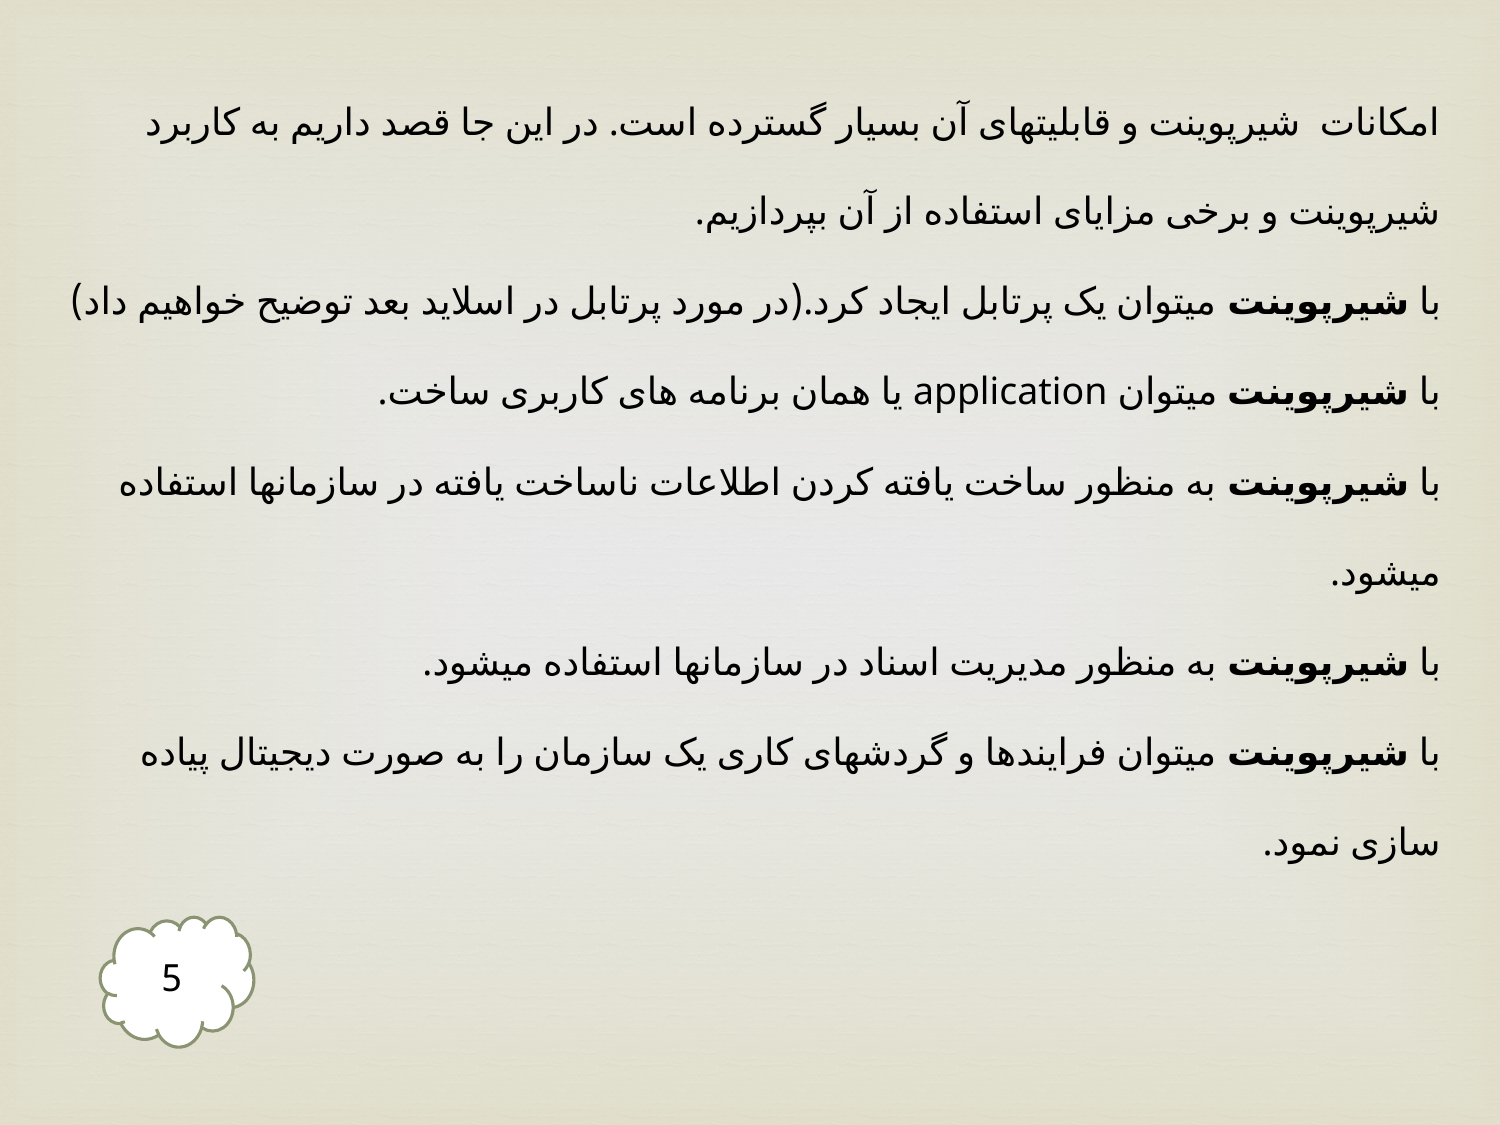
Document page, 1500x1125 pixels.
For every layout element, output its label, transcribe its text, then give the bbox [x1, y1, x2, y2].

text_box امکانات شیرپوینت و قابلیتهای آن بسیار گسترده است. در این جا قصد داریم به کاربرد شیرپوینت و برخی مزایای استفاده از آن بپردازیم. با شیرپوینت میتوان یک پرتابل ایجاد کرد.(در مورد پرتابل در اسلاید بعد توضیح خواهیم داد) با شیرپوینت میتوان application یا همان برنامه های کاربری ساخت. با شیرپوینت به منظور ساخت یافته کردن اطلاعات ناساخت یافته در سازمانها استفاده میشود. با شیرپوینت به منظور مدیریت اسناد در سازمانها استفاده میشود. با شیرپوینت میتوان فرایندها و گردشهای کاری یک سازمان را به صورت دیجیتال پیاده سازی نمود. [53, 45, 1456, 870]
